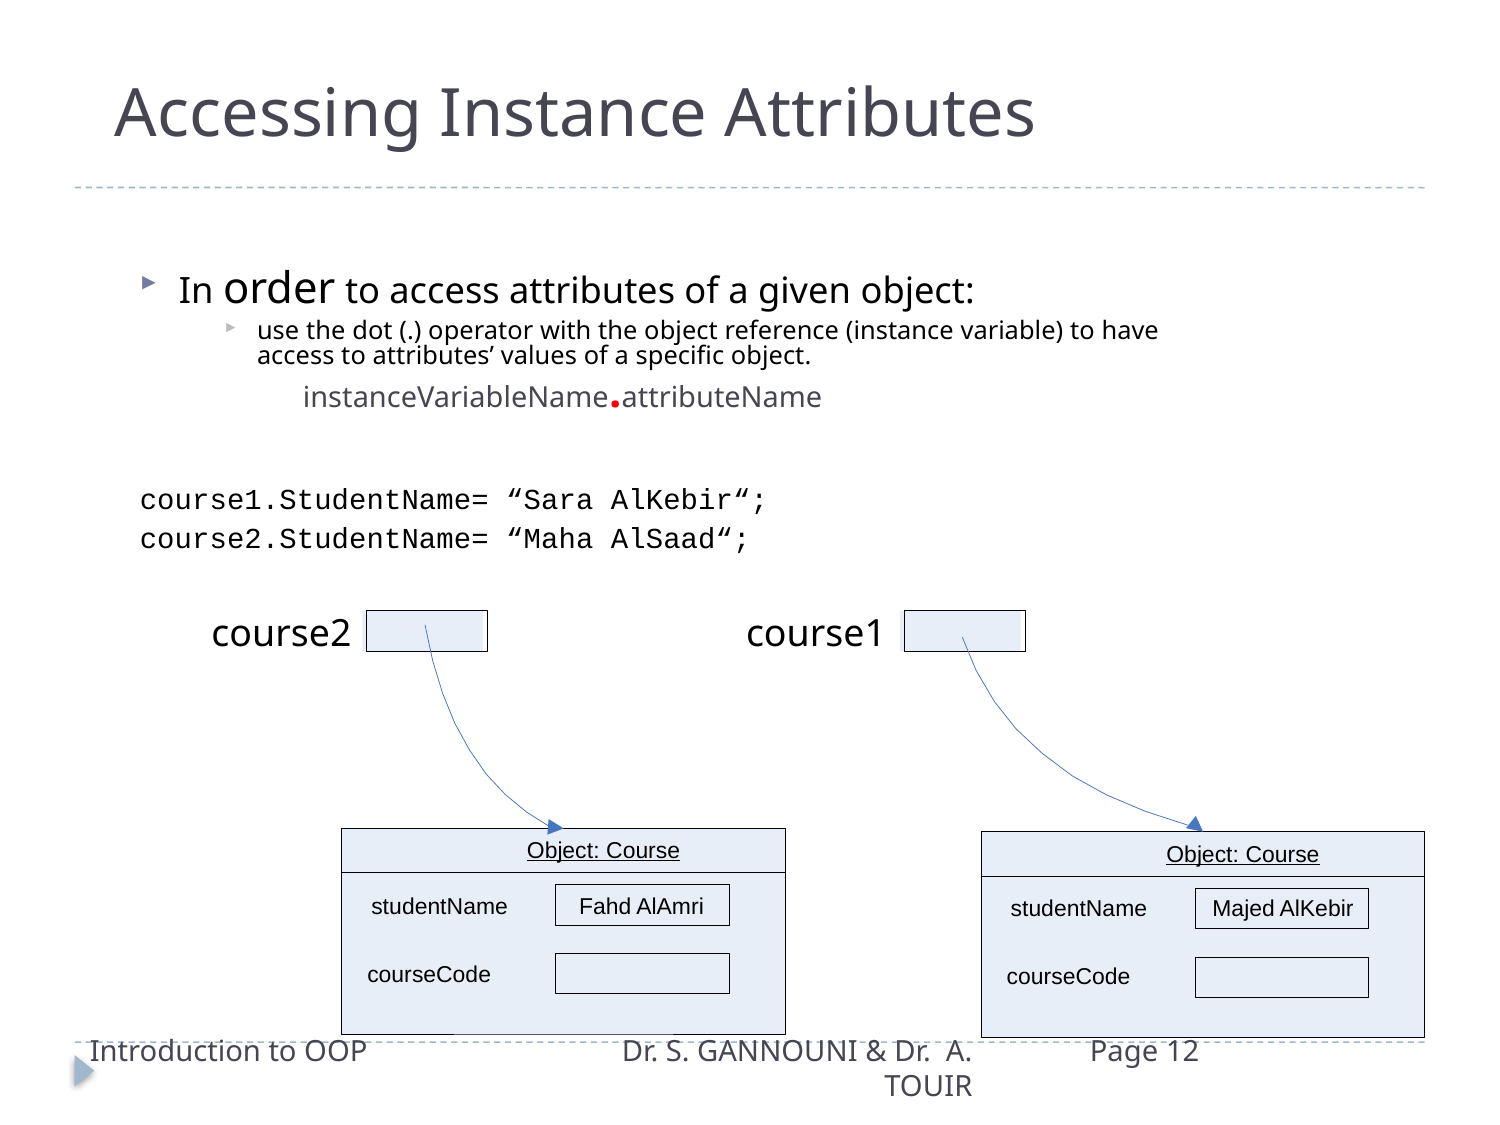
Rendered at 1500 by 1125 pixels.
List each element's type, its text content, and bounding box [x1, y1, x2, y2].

text_box [324, 474, 1018, 1038]
text_box Object: Course [526, 835, 681, 864]
text_box [973, 665, 1176, 815]
text_box [555, 884, 730, 926]
list In order to access attributes of a given object: use the dot (.) operator with the object reference (instance variable) to have access to attributes’ values of a specific object. instanceVariableName.attributeName course1.StudentName= “Sara AlKebir“; course2.StudentName= “Maha AlSaad“; [125, 262, 1188, 563]
text_box studentName [371, 891, 508, 919]
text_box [899, 610, 1026, 652]
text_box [980, 815, 1426, 1038]
slide_number Page 12 [1074, 1050, 1425, 1103]
text_box [341, 828, 786, 872]
text_box course2 [211, 608, 352, 654]
text_box [434, 665, 548, 826]
title Accessing Instance Attributes [99, 58, 1375, 157]
text_box [357, 884, 520, 926]
text_box Fahd AlAmri [579, 891, 705, 919]
text_box [555, 953, 730, 994]
text_box course1 [746, 608, 887, 654]
text_box [341, 872, 786, 1034]
text_box courseCode [367, 959, 492, 988]
slide_number Introduction to OOP [75, 1024, 425, 1103]
text_box [547, 819, 564, 835]
footer Dr. S. GANNOUNI & Dr. A. TOUIR [512, 1038, 988, 1103]
text_box [350, 953, 508, 994]
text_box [362, 610, 488, 652]
